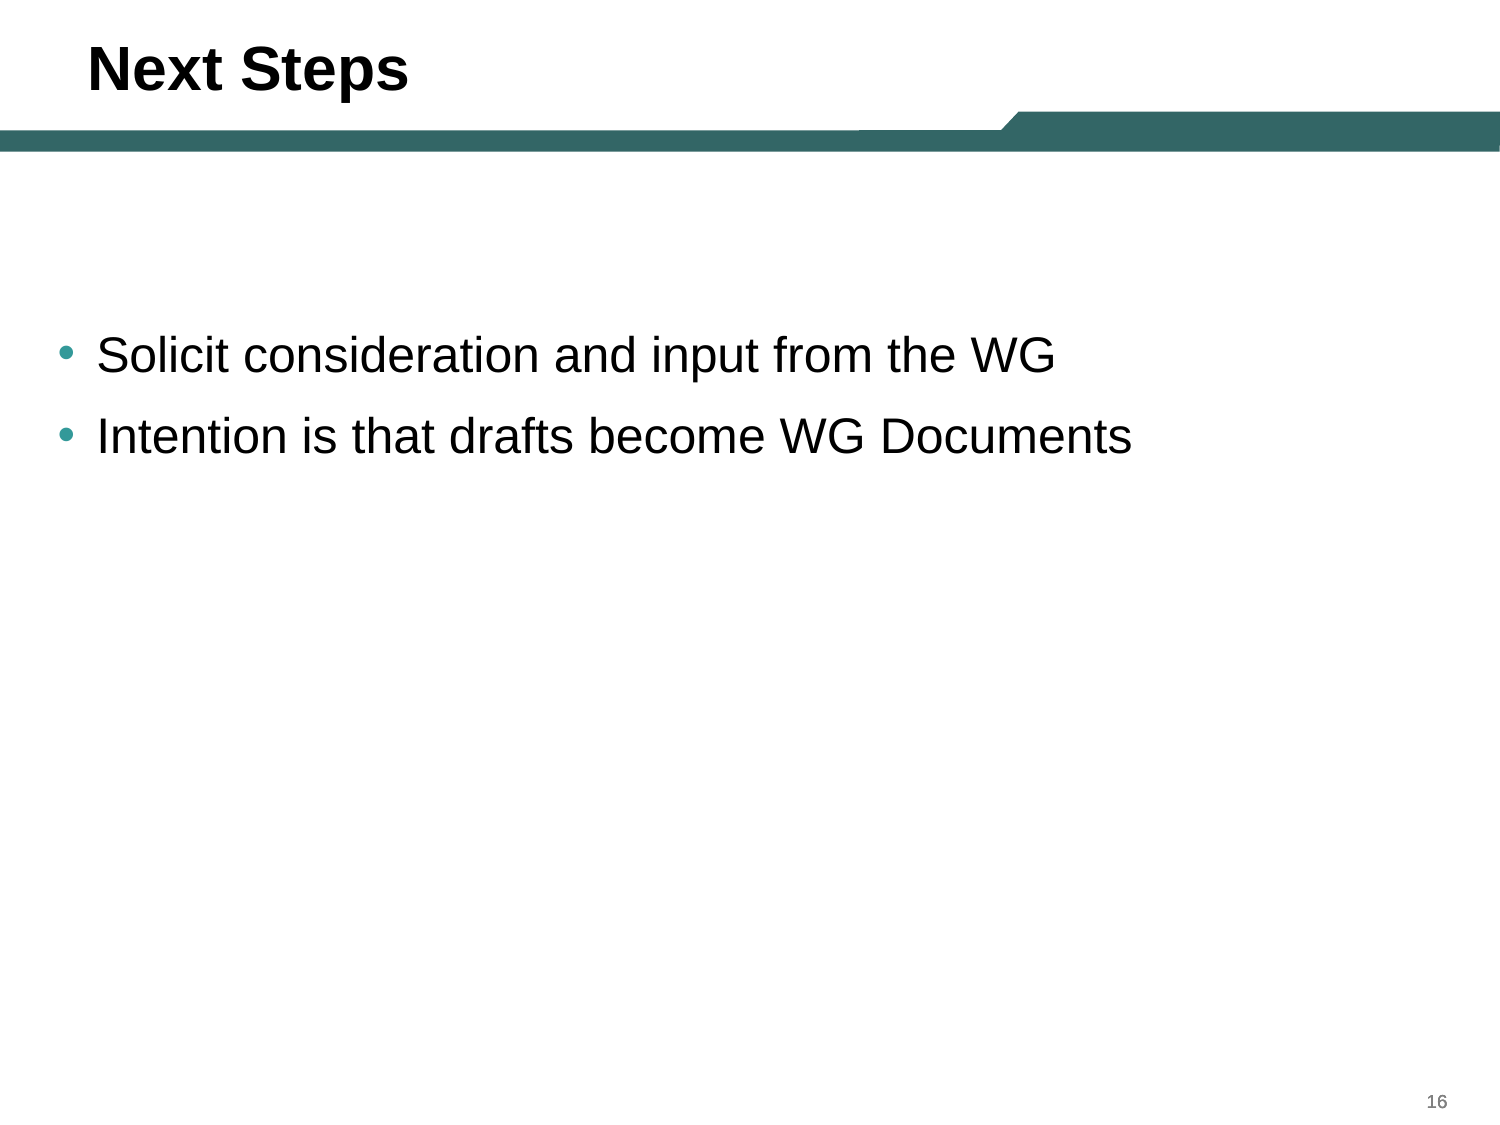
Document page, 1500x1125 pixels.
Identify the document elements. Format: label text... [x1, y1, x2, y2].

list Solicit consideration and input from the WG Intention is that drafts become WG Documents [43, 309, 1380, 804]
title Next Steps [73, 0, 1411, 111]
